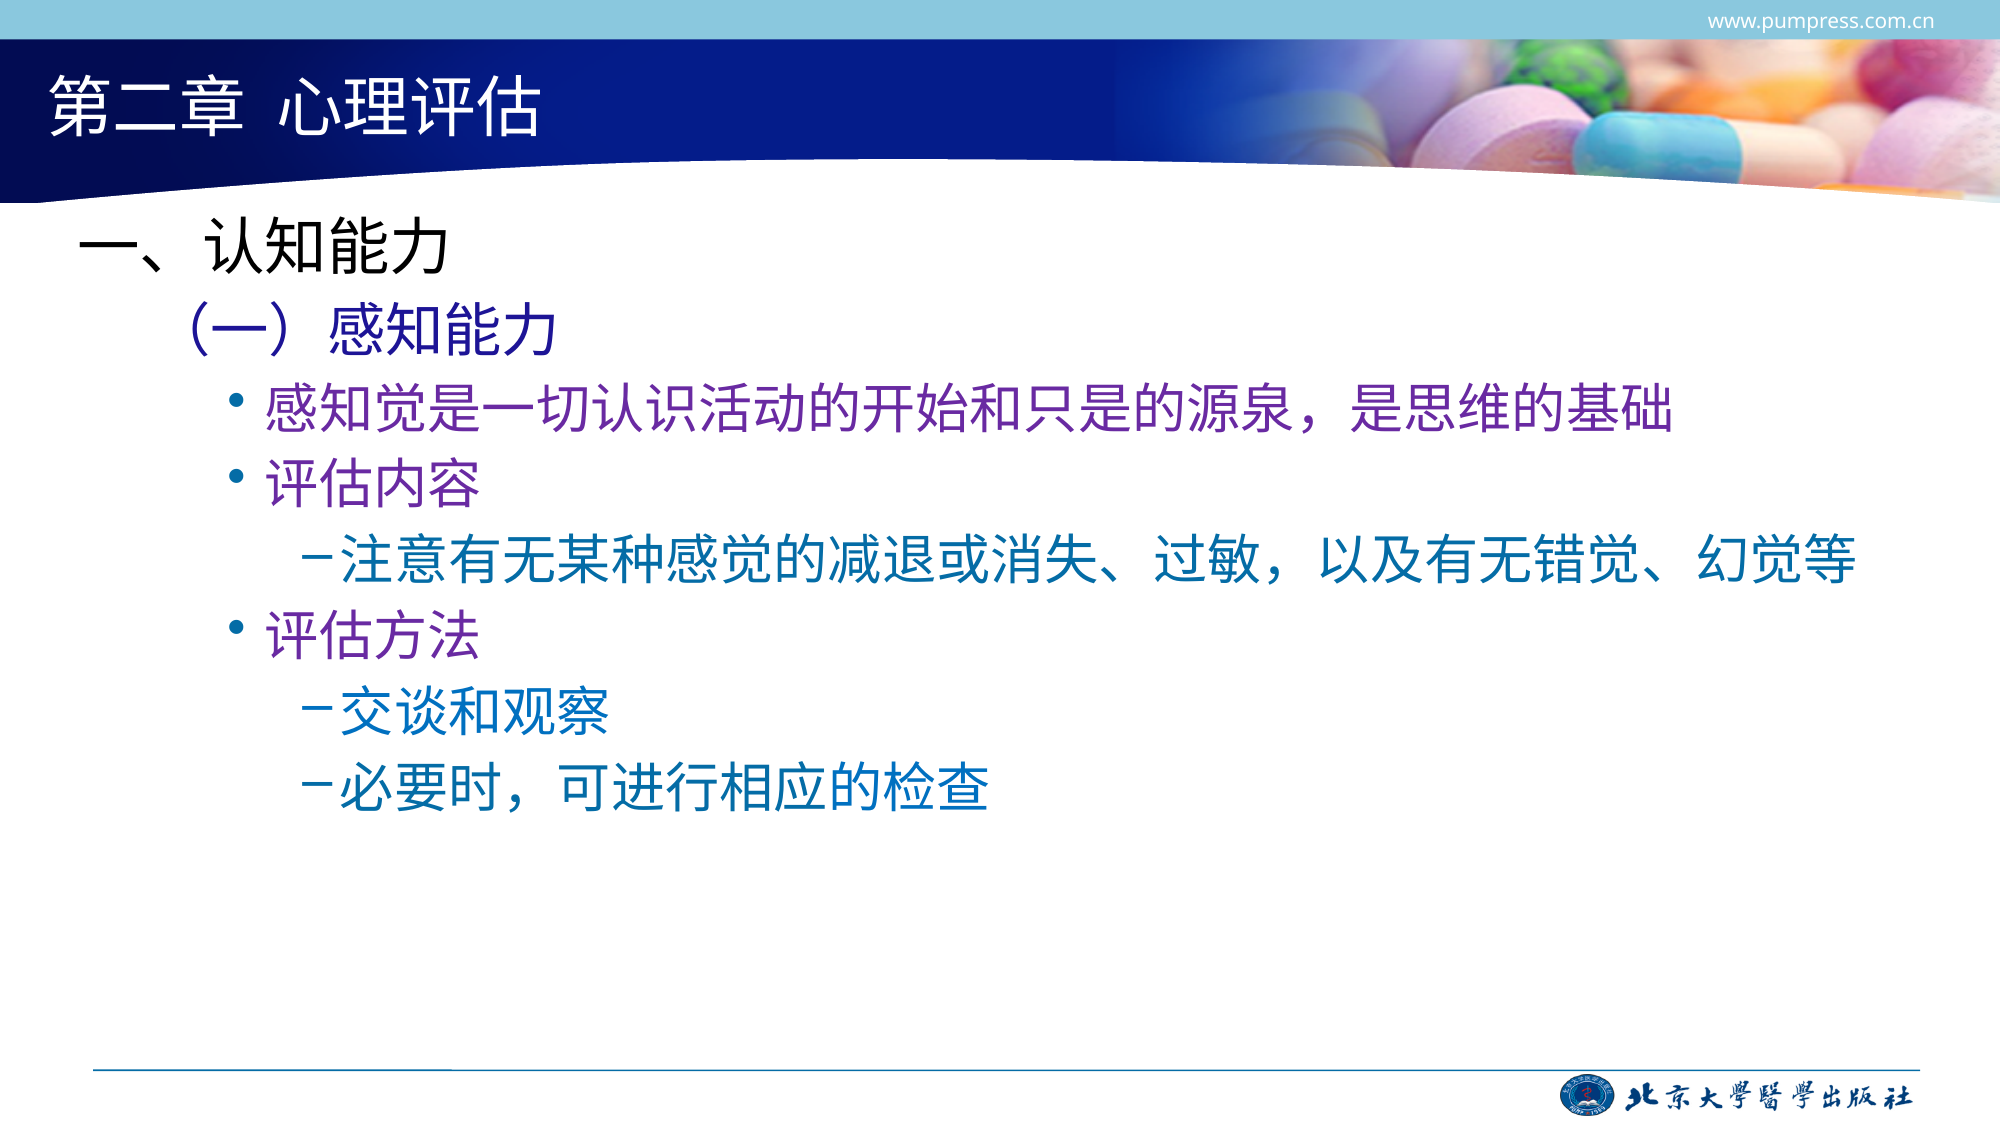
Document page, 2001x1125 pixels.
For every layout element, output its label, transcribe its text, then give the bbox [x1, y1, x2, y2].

slide_number www.pumpress.com.cn [1366, 0, 1951, 38]
picture [1560, 1074, 1915, 1118]
picture [0, 40, 2000, 203]
list 一、认知能力 （一）感知能力 感知觉是一切认识活动的开始和只是的源泉，是思维的基础 评估内容 注意有无某种感觉的减退或消失、过敏，以及有无错觉、幻觉等 评估方法 交谈和观察 必要时，可进行相应的检查 [62, 198, 1947, 1000]
title 第二章 心理评估 [30, 58, 1799, 152]
